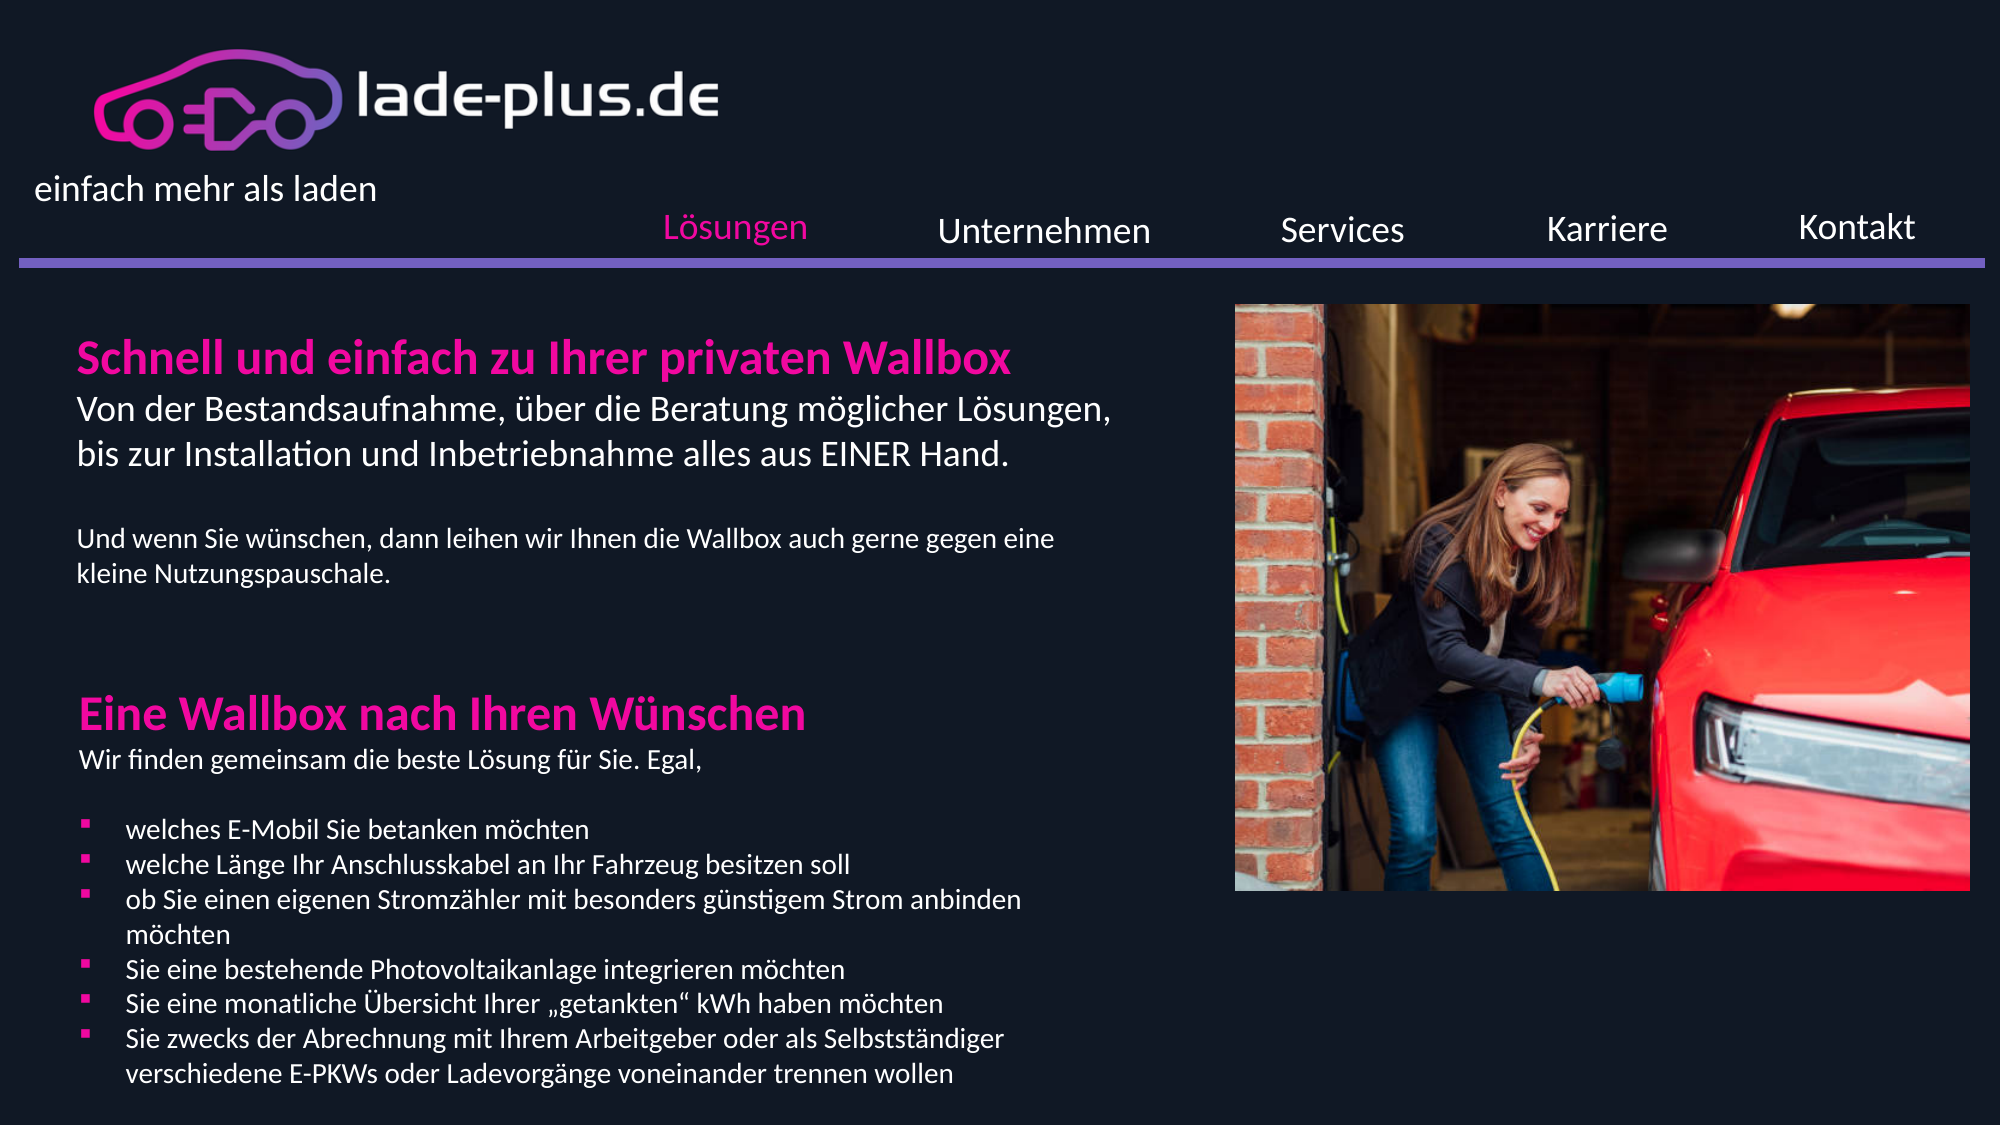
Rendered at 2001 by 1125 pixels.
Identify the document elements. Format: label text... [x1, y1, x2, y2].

picture [53, 0, 767, 187]
text_box Services [1266, 198, 1632, 258]
picture [1235, 304, 1970, 891]
text_box Kontakt [1784, 194, 1951, 255]
text_box Unternehmen [922, 198, 1289, 259]
text_box Schnell und einfach zu Ihrer privaten Wallbox Von der Bestandsaufnahme, über die Beratung möglicher Lösungen, bis zur Installation und Inbetriebnahme alles aus EINER Hand. Und wenn Sie wünschen, dann leihen wir Ihnen die Wallbox auch gerne gegen eine kleine Nutzungspauschale. [61, 316, 1137, 597]
text_box Lösungen [648, 194, 948, 255]
text_box einfach mehr als laden [19, 156, 660, 217]
text_box Karriere [1532, 196, 1699, 256]
text_box Eine Wallbox nach Ihren Wünschen Wir finden gemeinsam die beste Lösung für Sie. Egal, welches E-Mobil Sie betanken möchten welche Länge Ihr Anschlusskabel an Ihr Fahrzeug besitzen soll ob Sie einen eigenen Stromzähler mit besonders günstigem Strom anbinden möchten Sie eine bestehende Photovoltaikanlage integrieren möchten Sie eine monatliche Übersicht Ihrer „getankten“ kWh haben möchten Sie zwecks der Abrechnung mit Ihrem Arbeitgeber oder als Selbstständiger verschiedene E-PKWs oder Ladevorgänge voneinander trennen wollen [63, 672, 1139, 1098]
